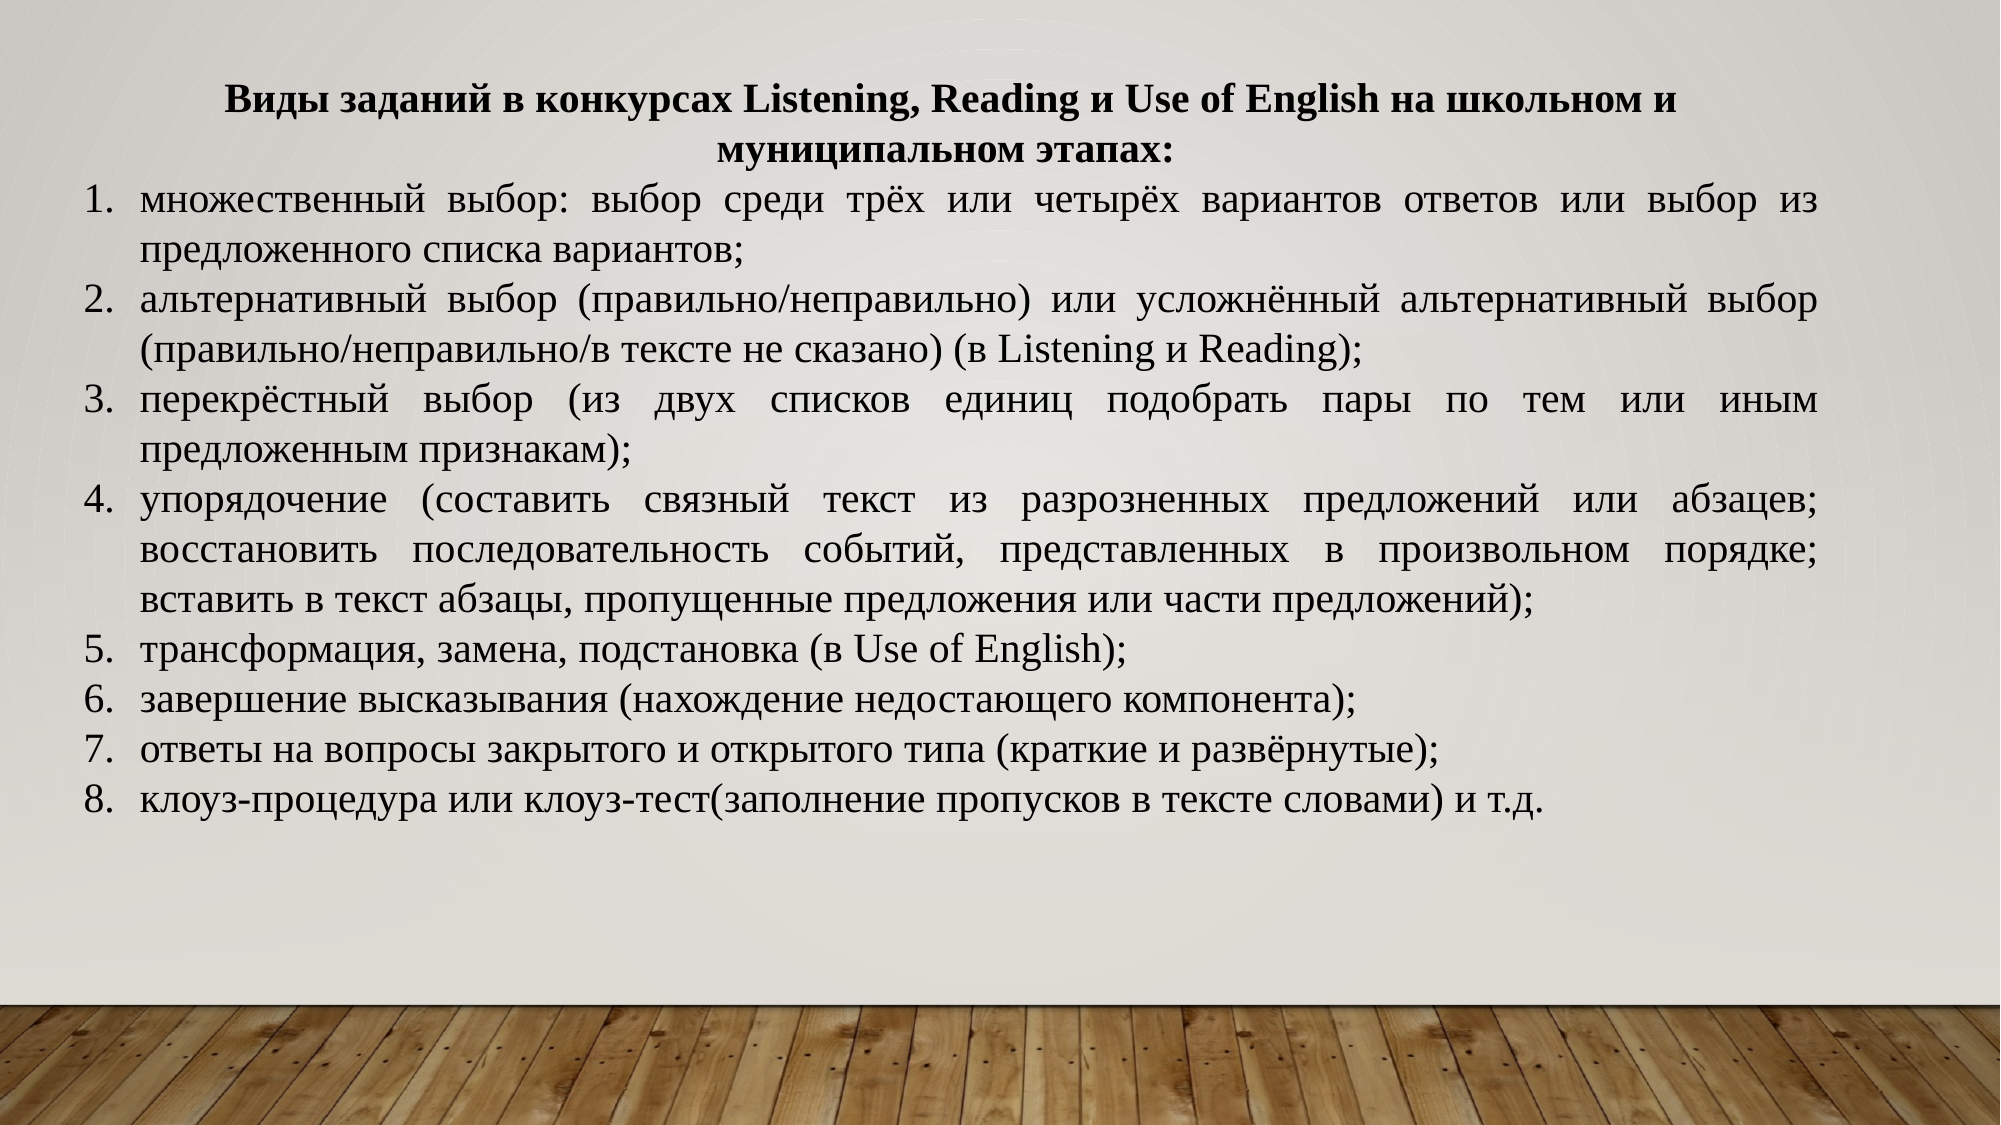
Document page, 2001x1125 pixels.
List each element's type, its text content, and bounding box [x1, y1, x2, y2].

text_box Виды заданий в конкурсах Listening, Reading и Use of English на школьном и муниципальном этапах: множественный выбор: выбор среди трёх или четырёх вариантов ответов или выбор из предложенного списка вариантов; альтернативный выбор (правильно/неправильно) или усложнённый альтернативный выбор (правильно/неправильно/в тексте не сказано) (в Listening и Reading); перекрёстный выбор (из двух списков единиц подобрать пары по тем или иным предложенным признакам); упорядочение (составить связный текст из разрозненных предложений или абзацев; восстановить последовательность событий, представленных в произвольном порядке; вставить в текст абзацы, пропущенные предложения или части предложений); трансформация, замена, подстановка (в Use of English); завершение высказывания (нахождение недостающего компонента); ответы на вопросы закрытого и открытого типа (краткие и развёрнутые); клоуз-процедура или клоуз-тест(заполнение пропусков в тексте словами) и т.д. [68, 63, 1834, 829]
picture [0, 1005, 2000, 1125]
